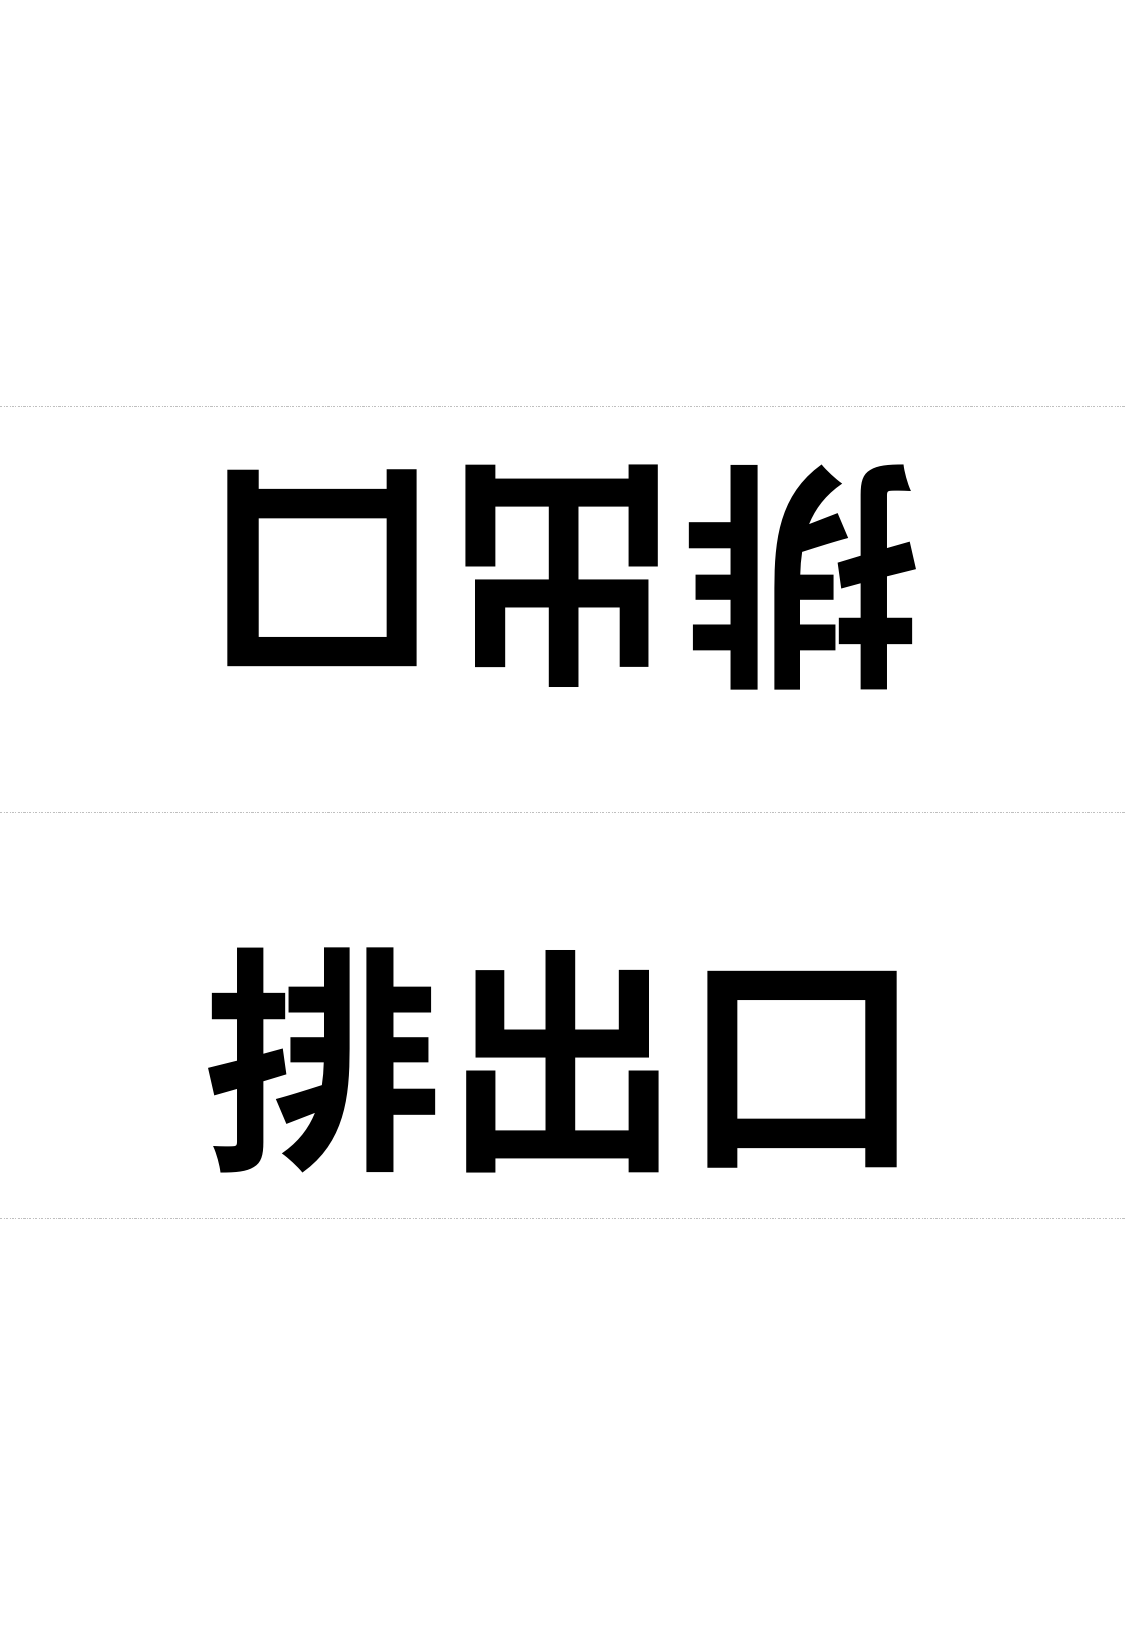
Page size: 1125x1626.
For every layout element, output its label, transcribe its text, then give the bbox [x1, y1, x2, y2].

text_box 排出口 [188, 904, 937, 1207]
text_box 排出口 [188, 431, 937, 734]
